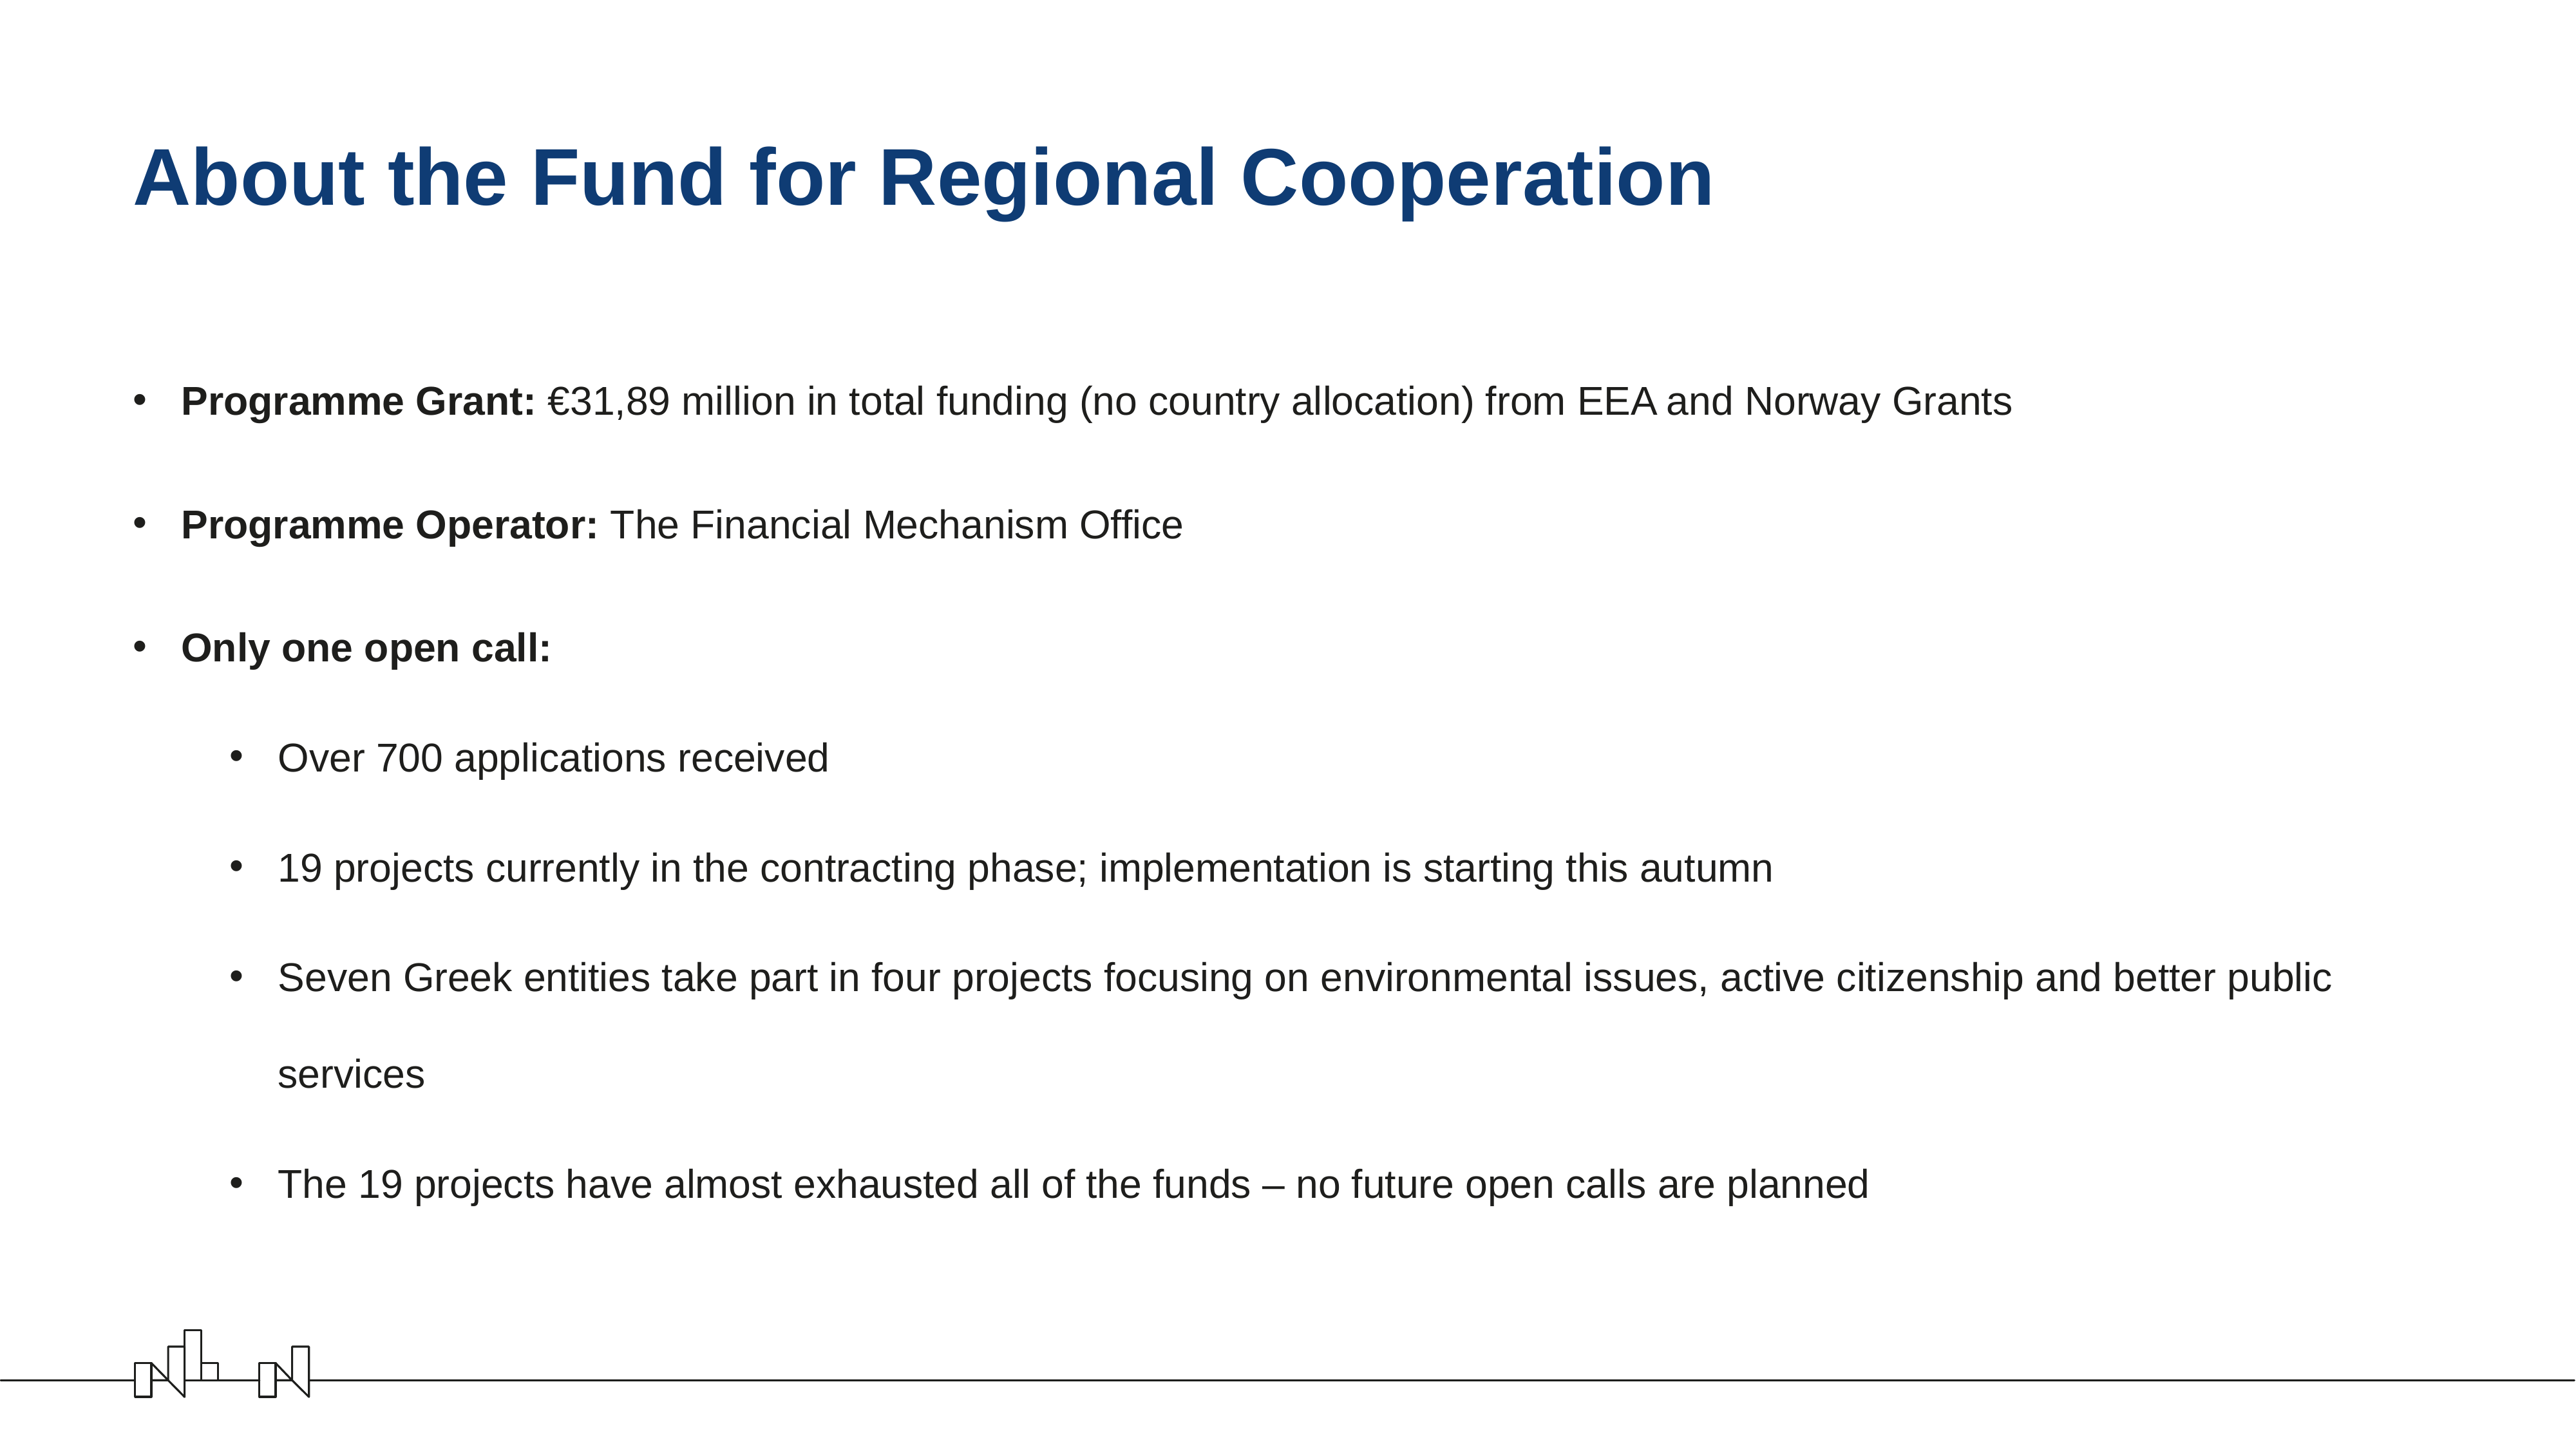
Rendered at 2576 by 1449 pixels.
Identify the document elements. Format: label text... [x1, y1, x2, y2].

title About the Fund for Regional Cooperation [133, 124, 2443, 222]
list Programme Grant: €31,89 million in total funding (no country allocation) from EEA and Norway Grants Programme Operator: The Financial Mechanism Office Only one open call: Over 700 applications received 19 projects currently in the contracting phase; implementation is starting this autumn Seven Greek entities take part in four projects focusing on environmental issues, active citizenship and better public services The 19 projects have almost exhausted all of the funds – no future open calls are planned [133, 327, 2443, 1298]
